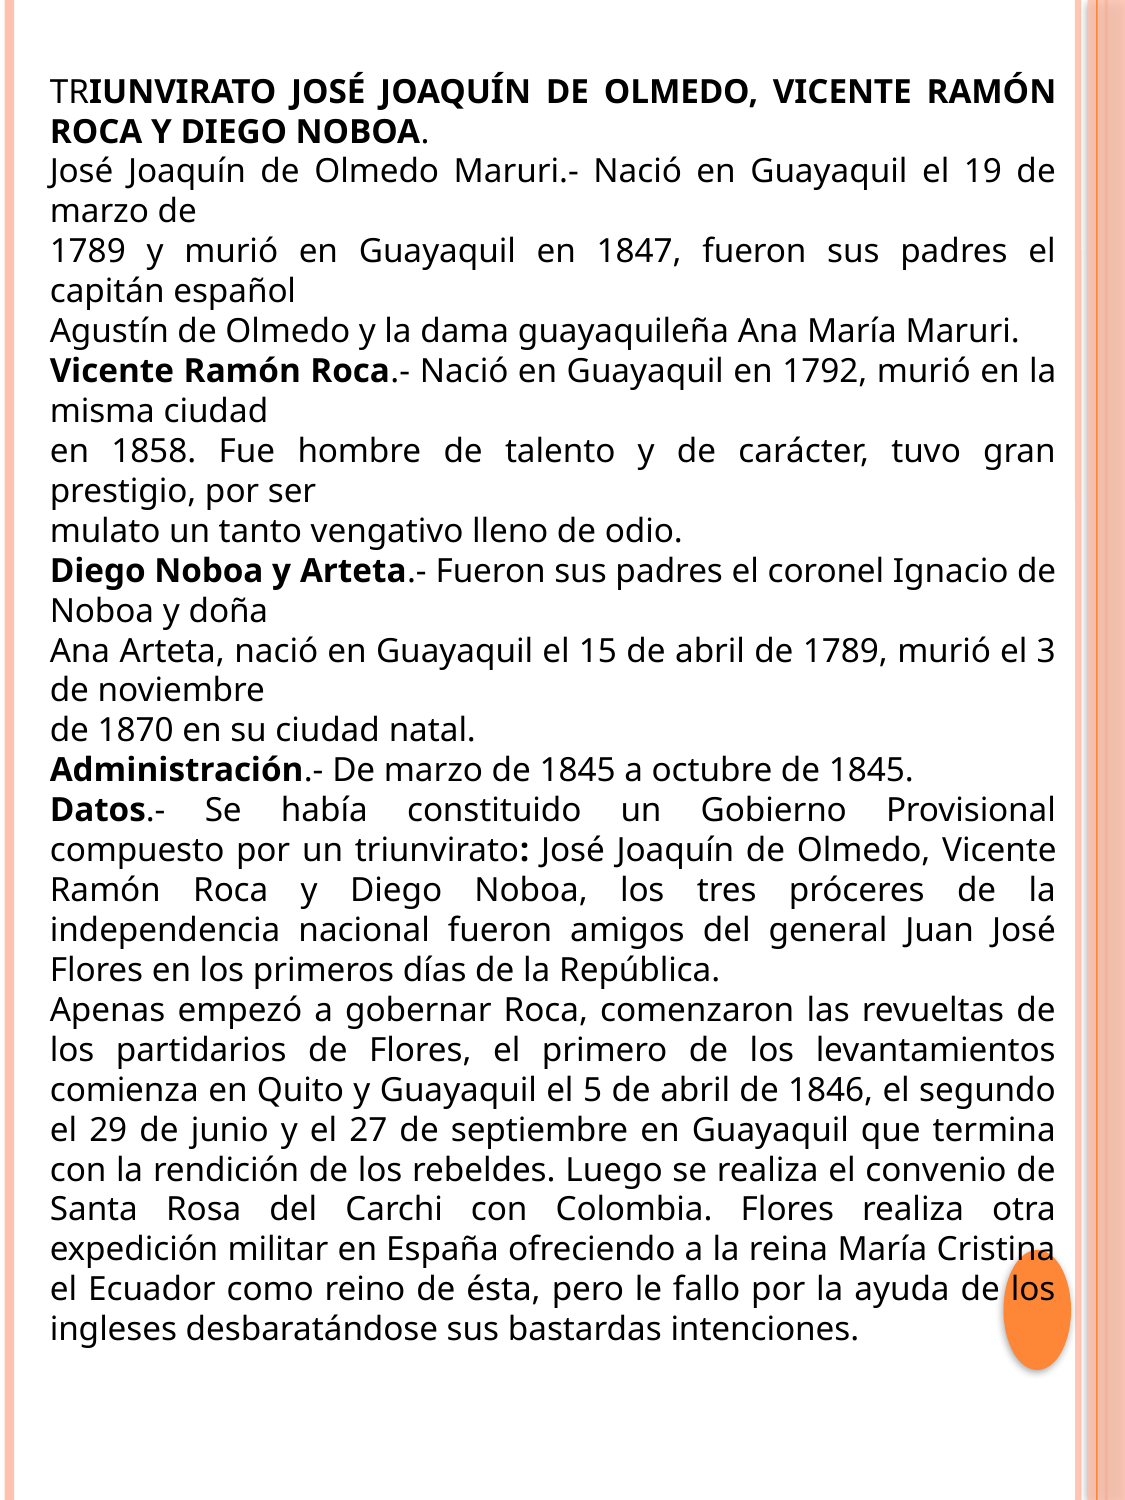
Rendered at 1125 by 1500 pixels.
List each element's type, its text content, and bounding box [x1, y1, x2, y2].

text_box TRIUNVIRATO JOSÉ JOAQUÍN DE OLMEDO, VICENTE RAMÓN ROCA Y DIEGO NOBOA. José Joaquín de Olmedo Maruri.- Nació en Guayaquil el 19 de marzo de 1789 y murió en Guayaquil en 1847, fueron sus padres el capitán español Agustín de Olmedo y la dama guayaquileña Ana María Maruri. Vicente Ramón Roca.- Nació en Guayaquil en 1792, murió en la misma ciudad en 1858. Fue hombre de talento y de carácter, tuvo gran prestigio, por ser mulato un tanto vengativo lleno de odio. Diego Noboa y Arteta.- Fueron sus padres el coronel Ignacio de Noboa y doña Ana Arteta, nació en Guayaquil el 15 de abril de 1789, murió el 3 de noviembre de 1870 en su ciudad natal. Administración.- De marzo de 1845 a octubre de 1845. Datos.- Se había constituido un Gobierno Provisional compuesto por un triunvirato: José Joaquín de Olmedo, Vicente Ramón Roca y Diego Noboa, los tres próceres de la independencia nacional fueron amigos del general Juan José Flores en los primeros días de la República. Apenas empezó a gobernar Roca, comenzaron las revueltas de los partidarios de Flores, el primero de los levantamientos comienza en Quito y Guayaquil el 5 de abril de 1846, el segundo el 29 de junio y el 27 de septiembre en Guayaquil que termina con la rendición de los rebeldes. Luego se realiza el convenio de Santa Rosa del Carchi con Colombia. Flores realiza otra expedición militar en España ofreciendo a la reina María Cristina el Ecuador como reino de ésta, pero le fallo por la ayuda de los ingleses desbaratándose sus bastardas intenciones. [35, 62, 1073, 1475]
text_box [254, 187, 642, 293]
